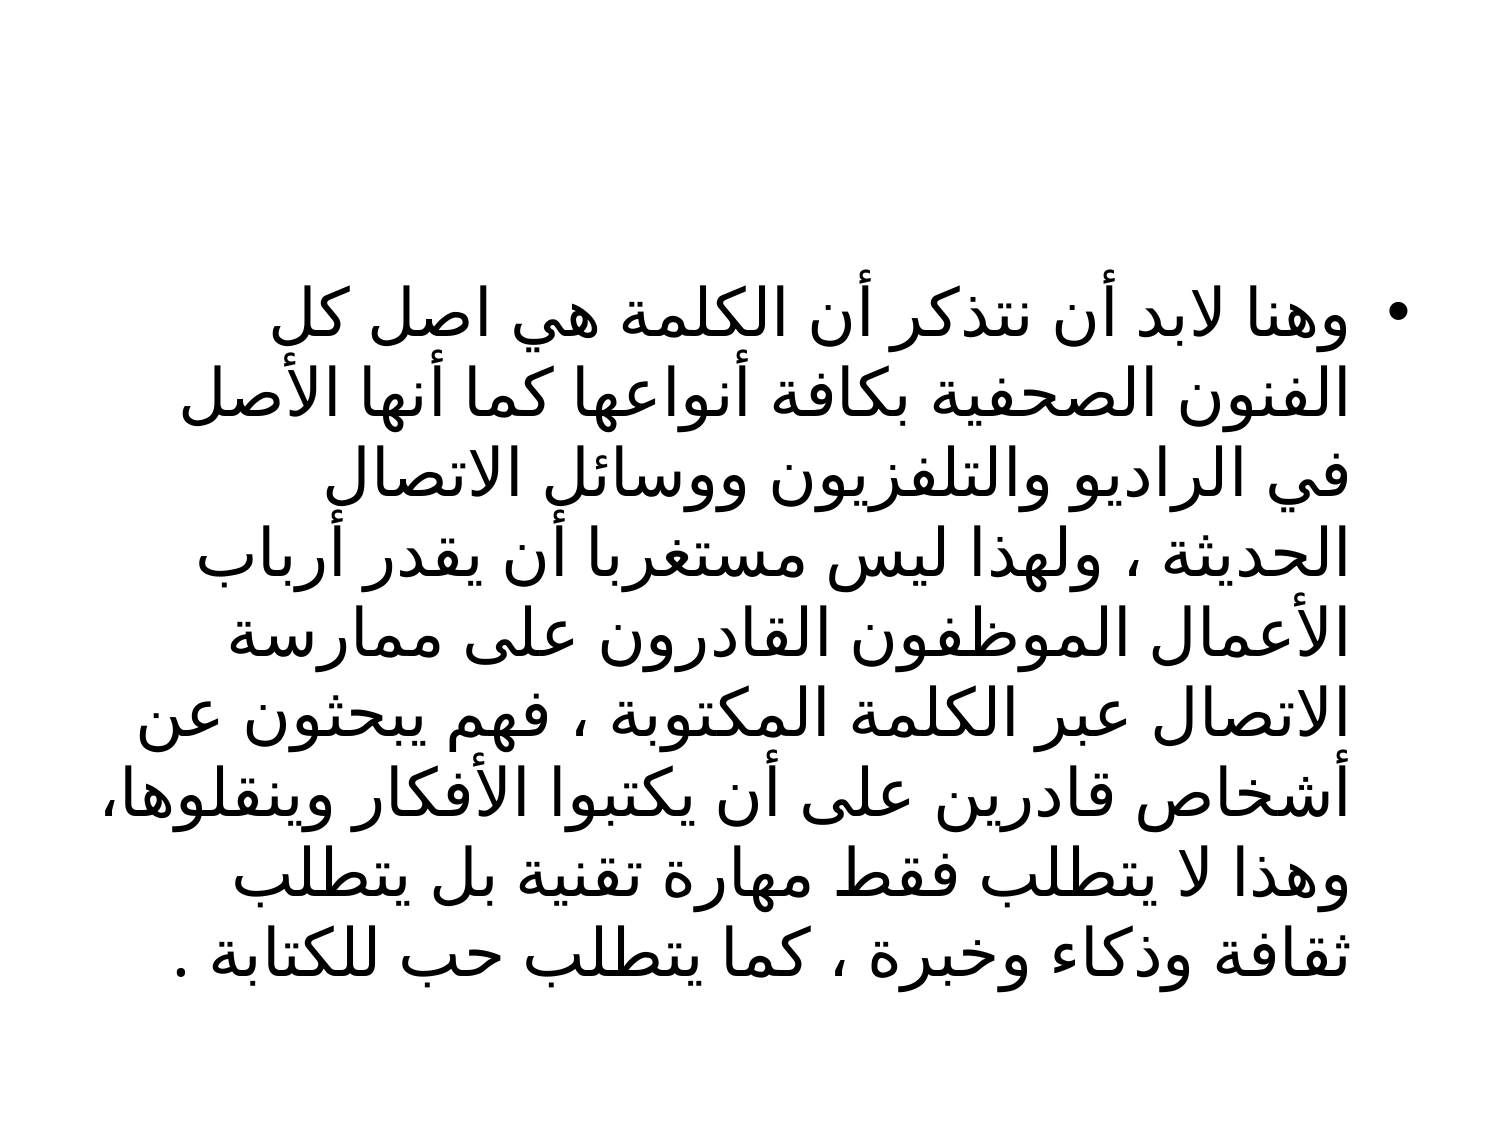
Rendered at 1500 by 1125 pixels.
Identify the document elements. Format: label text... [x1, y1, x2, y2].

list وهنا لابد أن نتذكر أن الكلمة هي اصل كل الفنون الصحفية بكافة أنواعها كما أنها الأصل في الراديو والتلفزيون ووسائل الاتصال الحديثة ، ولهذا ليس مستغربا أن يقدر أرباب الأعمال الموظفون القادرون على ممارسة الاتصال عبر الكلمة المكتوبة ، فهم يبحثون عن أشخاص قادرين على أن يكتبوا الأفكار وينقلوها، وهذا لا يتطلب فقط مهارة تقنية بل يتطلب ثقافة وذكاء وخبرة ، كما يتطلب حب للكتابة . [75, 262, 1425, 1005]
